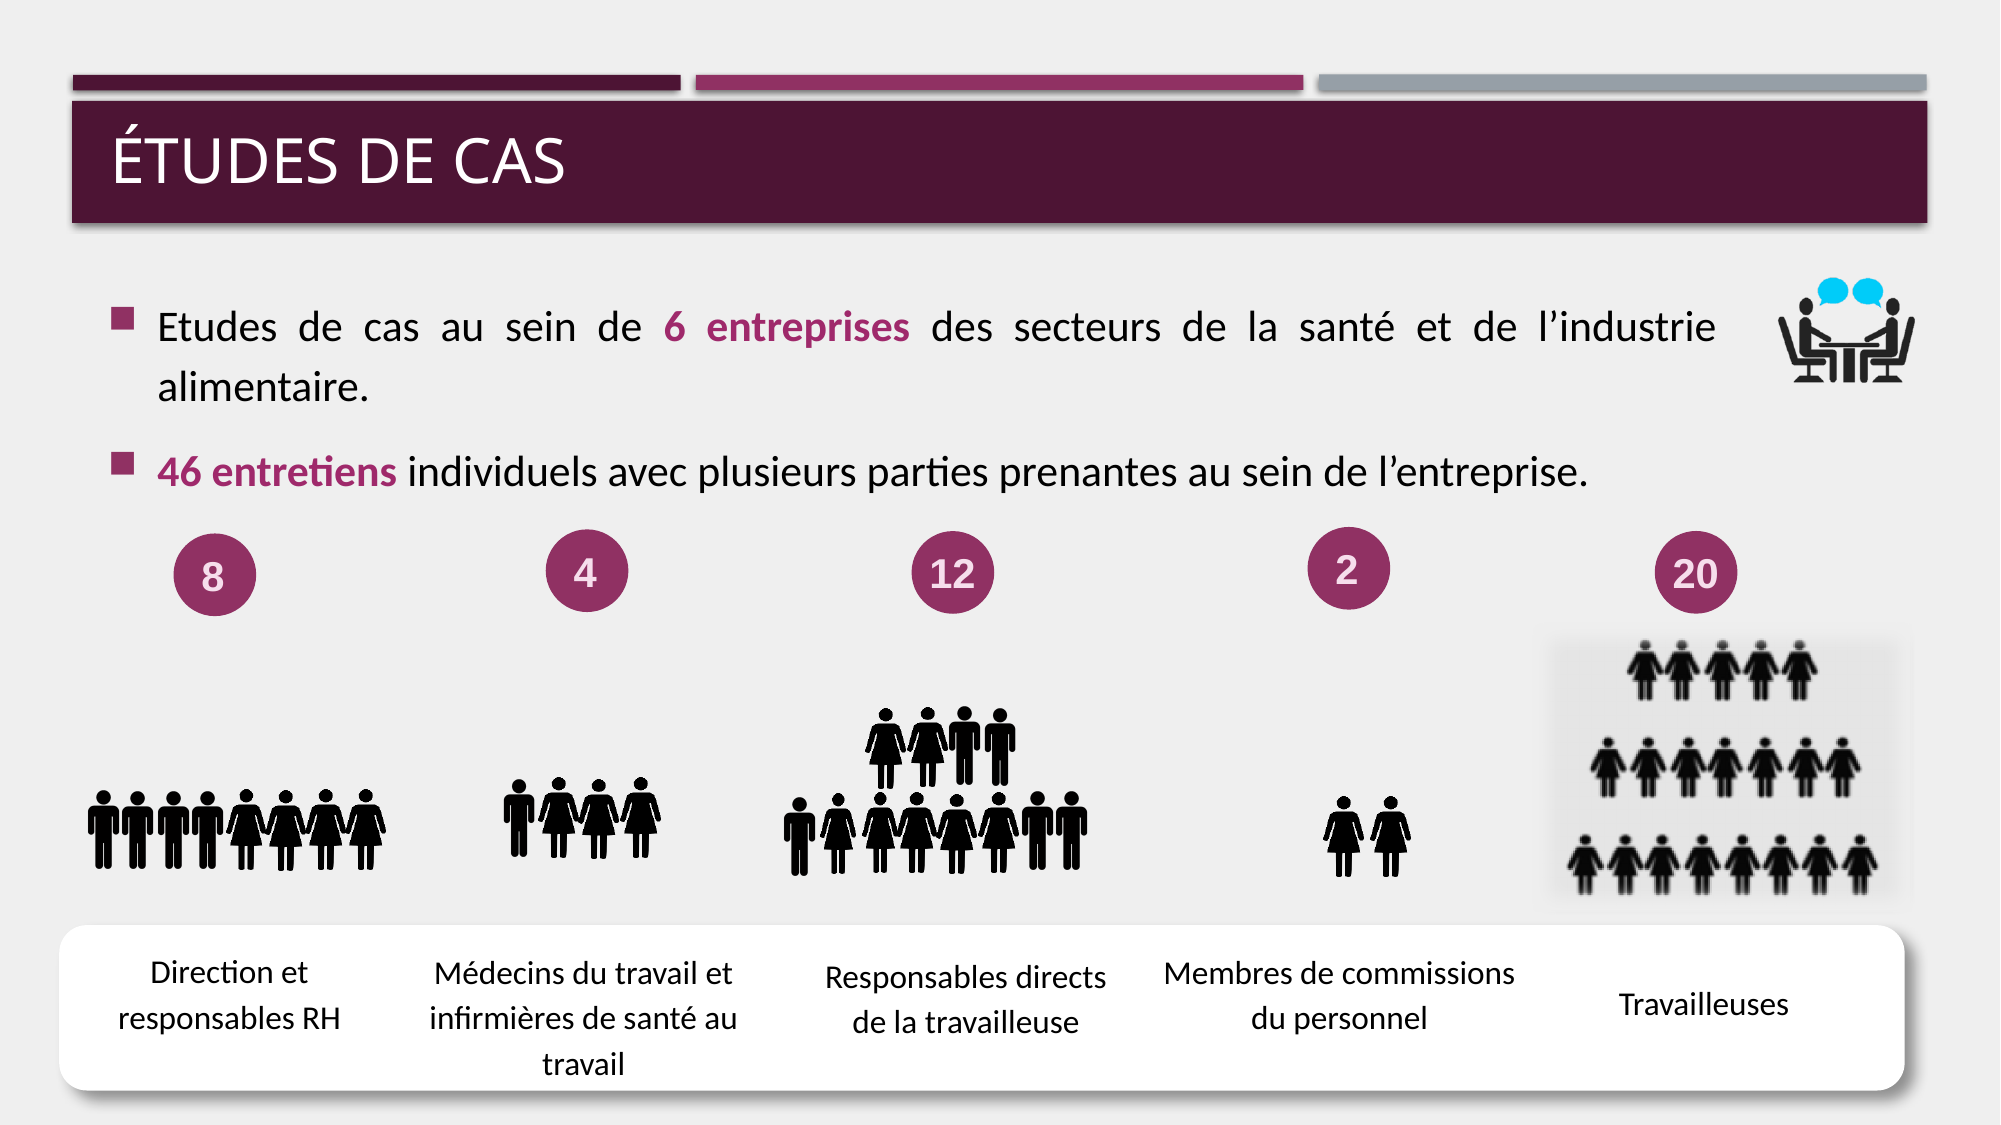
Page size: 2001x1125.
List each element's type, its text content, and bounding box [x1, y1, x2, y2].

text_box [173, 532, 279, 617]
picture [79, 788, 387, 871]
picture [1369, 795, 1411, 877]
text_box Responsables directs de la travailleuse [797, 942, 1135, 1048]
text_box Membres de commissions du personnel [1133, 938, 1546, 1044]
text_box Médecins du travail et infirmières de santé au travail [411, 938, 757, 1090]
text_box Direction et responsables RH [52, 937, 407, 1044]
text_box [1307, 526, 1414, 611]
picture [775, 793, 857, 877]
title Études de cas [95, 115, 1905, 202]
picture [1762, 268, 1929, 394]
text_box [1654, 530, 1751, 615]
picture [1530, 621, 1921, 918]
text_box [545, 528, 652, 613]
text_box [911, 530, 1008, 615]
list Etudes de cas au sein de 6 entreprises des secteurs de la santé et de l’industrie alimentaire. 46 entretiens individuels avec plusieurs parties prenantes au sein de l’entreprise. [92, 283, 1732, 490]
text_box Travailleuses [1476, 969, 1932, 1030]
text_box [57, 923, 1907, 1093]
picture [1323, 795, 1365, 877]
picture [861, 790, 1096, 875]
picture [864, 705, 1025, 789]
picture [494, 777, 661, 860]
